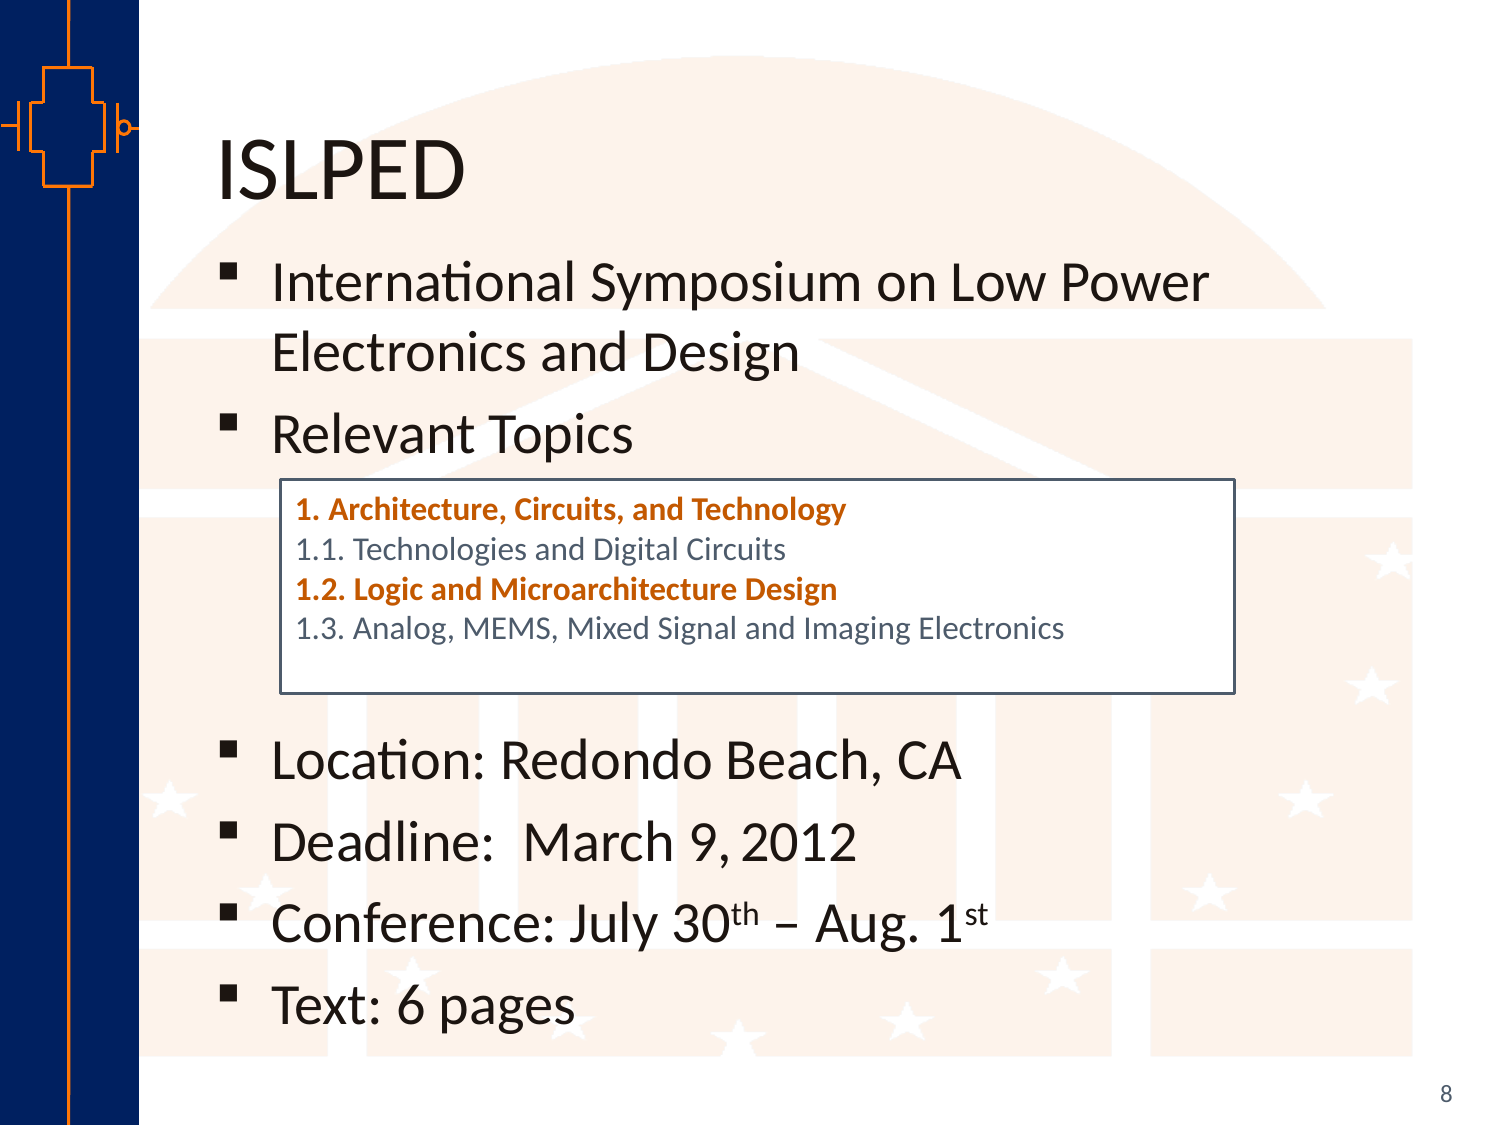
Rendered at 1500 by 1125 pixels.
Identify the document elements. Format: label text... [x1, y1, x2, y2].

slide_number 8 [1425, 1062, 1488, 1123]
list International Symposium on Low Power Electronics and Design Relevant Topics Location: Redondo Beach, CA Deadline: March 9, 2012 Conference: July 30th – Aug. 1st Text: 6 pages [200, 236, 1425, 1065]
text_box 1. Architecture, Circuits, and Technology 1.1. Technologies and Digital Circuits 1.2. Logic and Microarchitecture Design 1.3. Analog, MEMS, Mixed Signal and Imaging Electronics [279, 478, 1236, 695]
title ISLPED [200, 37, 1388, 225]
